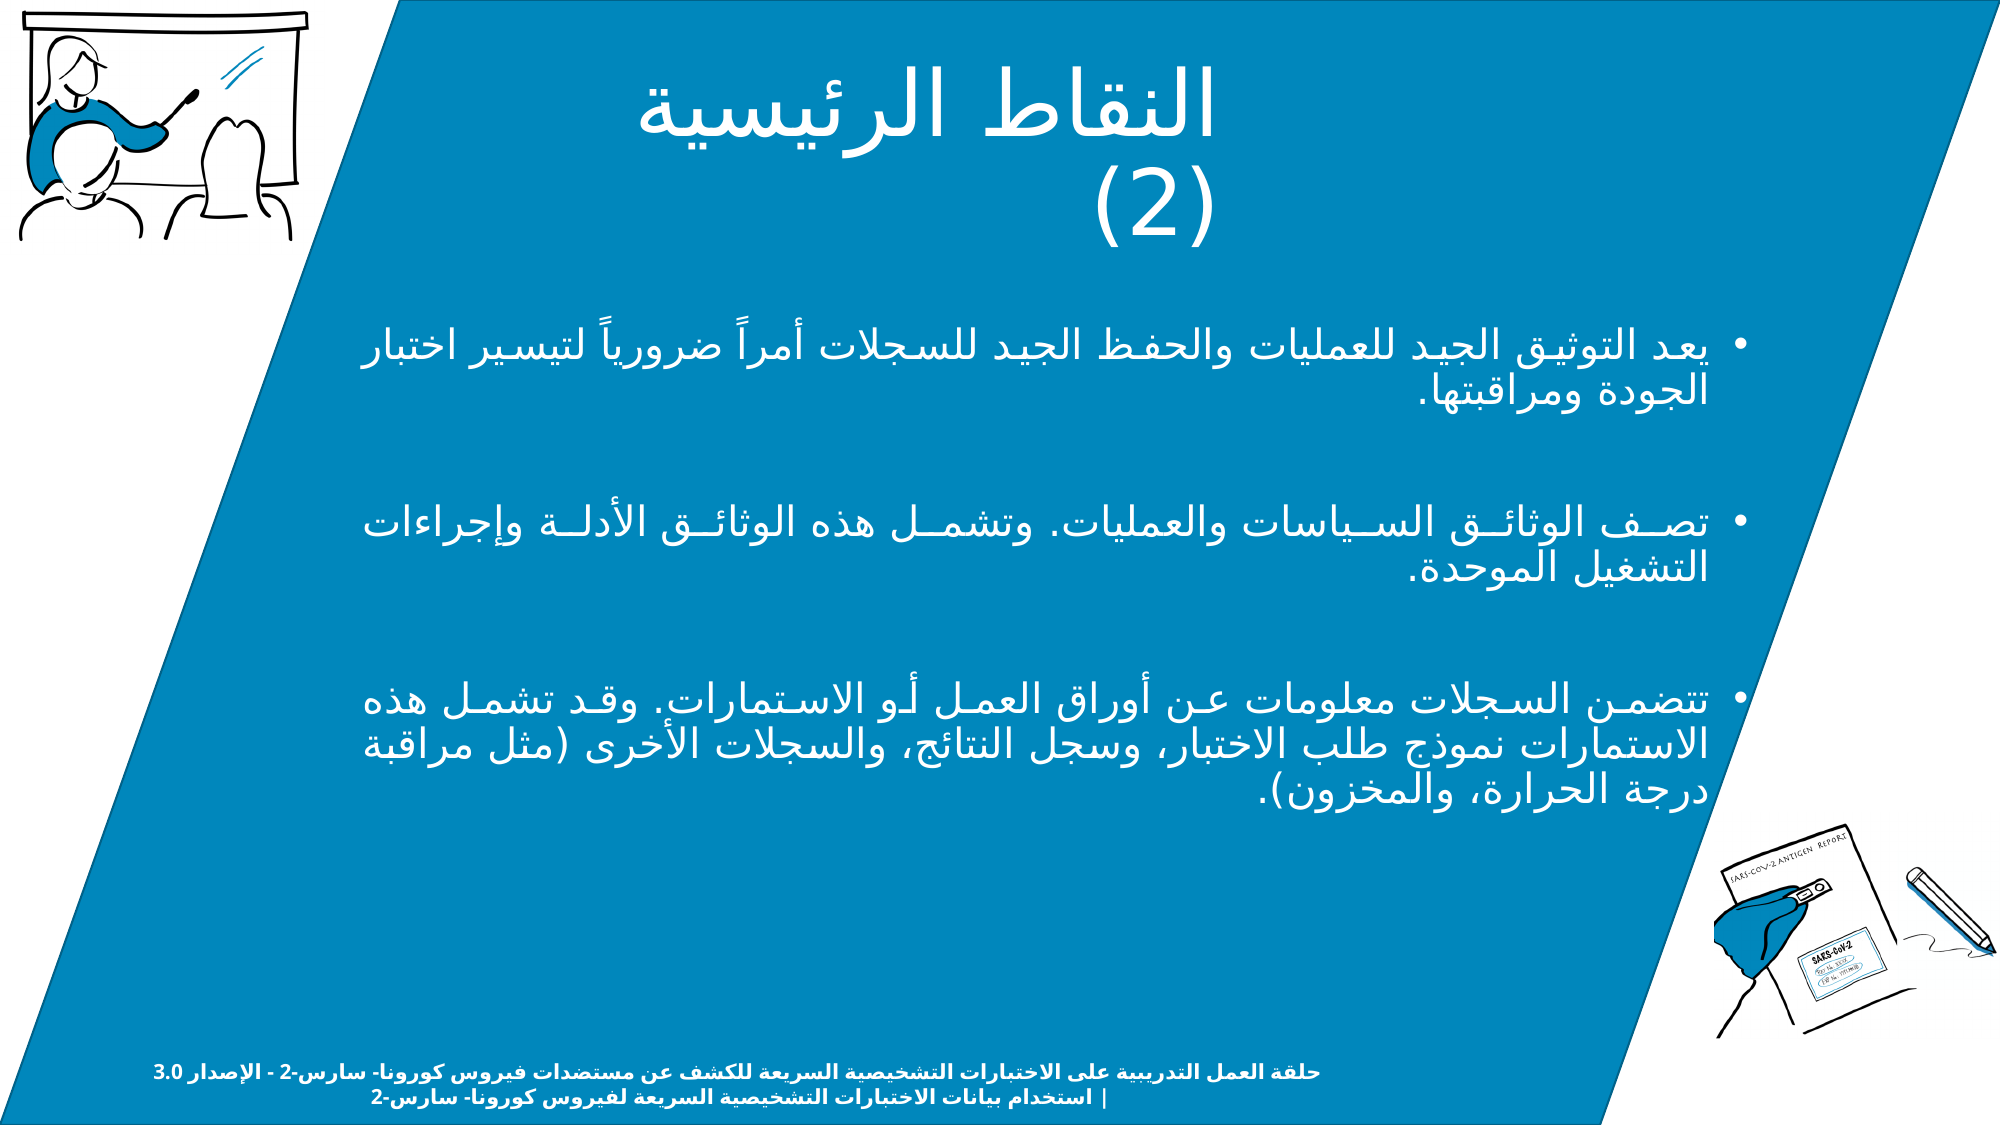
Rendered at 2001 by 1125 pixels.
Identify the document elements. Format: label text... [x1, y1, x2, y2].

text_box النقاط الرئيسية (2) [468, 49, 1236, 205]
text_box [0, 0, 2000, 1125]
picture [1714, 812, 2000, 1039]
footer حلقة العمل التدريبية على الاختبارات التشخيصية السريعة للكشف عن مستضدات فيروس كورونا- سارس-2 - الإصدار 3.0 | استخدام بيانات الاختبارات التشخيصية السريعة لفيروس كورونا- سارس-2 [137, 1042, 1338, 1125]
text_box يعد التوثيق الجيد للعمليات والحفظ الجيد للسجلات أمراً ضرورياً لتيسير اختبار الجودة ومراقبتها. تصف الوثائق السياسات والعمليات. وتشمل هذه الوثائق الأدلة وإجراءات التشغيل الموحدة. تتضمن السجلات معلومات عن أوراق العمل أو الاستمارات. وقد تشمل هذه الاستمارات نموذج طلب الاختبار، وسجل النتائج، والسجلات الأخرى (مثل مراقبة درجة الحرارة، والمخزون). [347, 316, 1763, 1045]
picture [0, 0, 325, 255]
slide_number 26 [1609, 1042, 1863, 1103]
